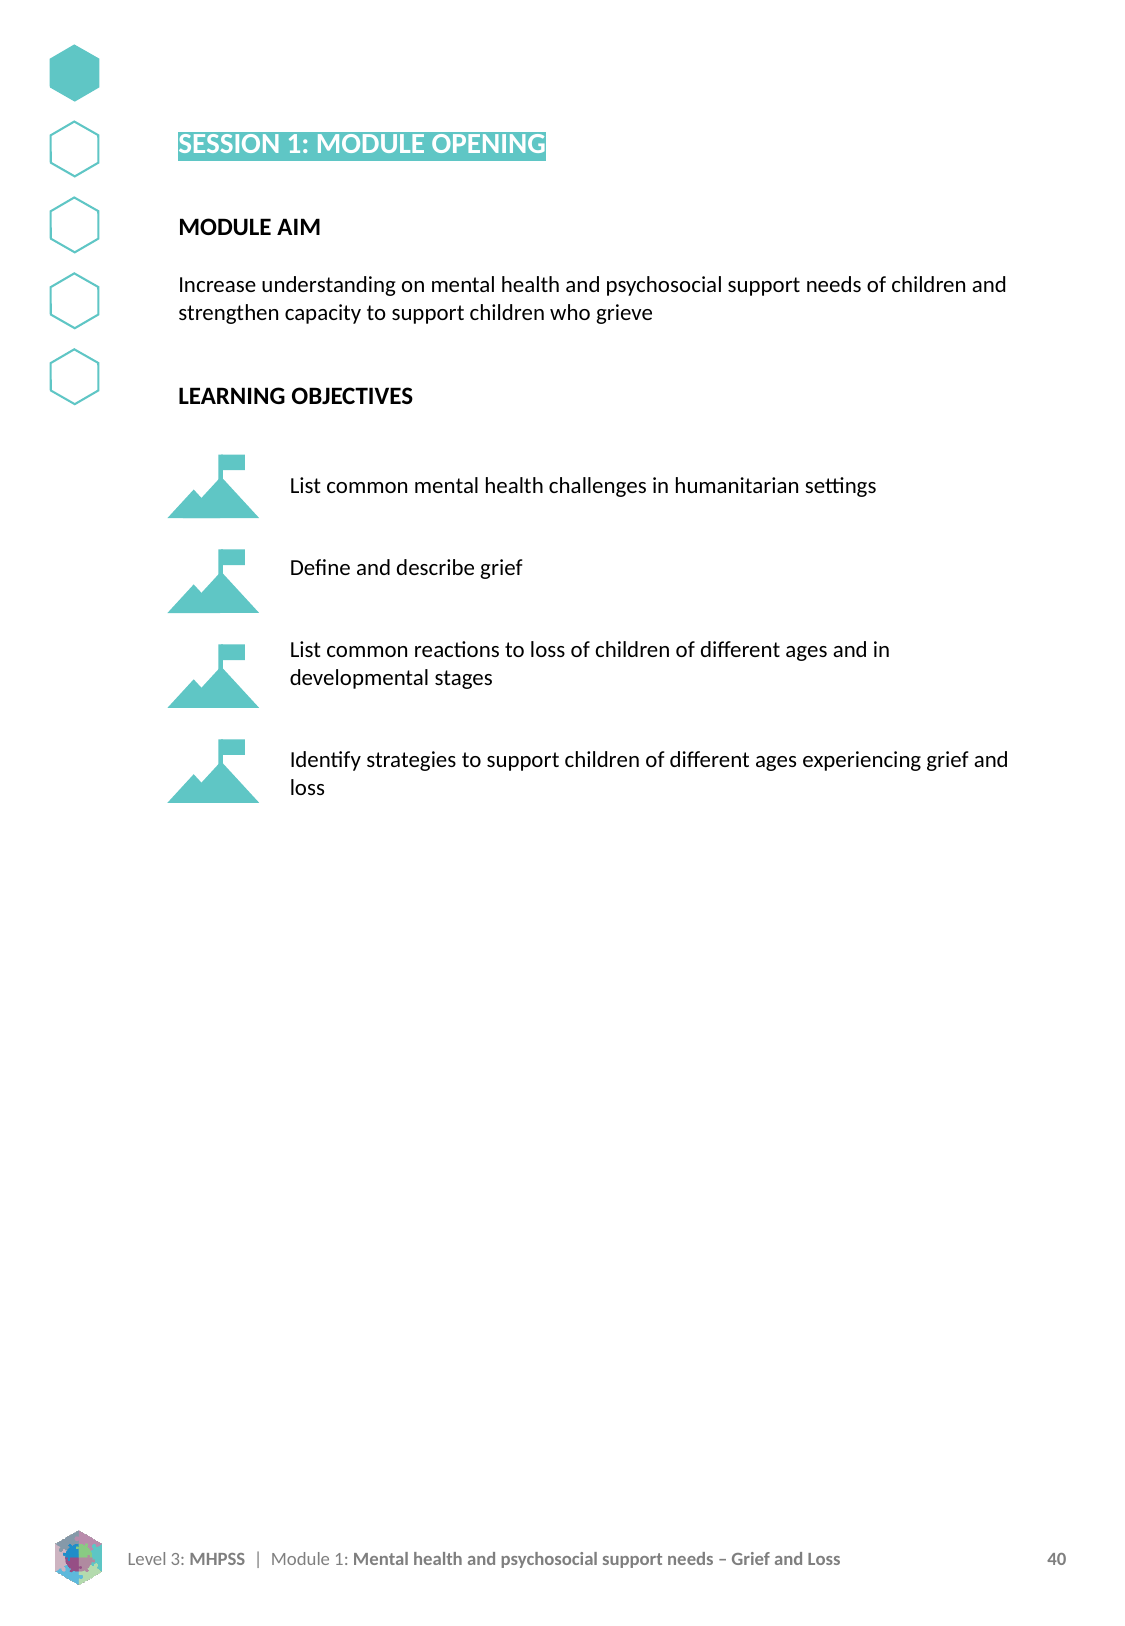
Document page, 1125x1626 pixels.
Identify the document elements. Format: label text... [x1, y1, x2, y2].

picture [55, 1530, 102, 1585]
text_box MODULE AIM [163, 203, 929, 249]
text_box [167, 454, 260, 519]
text_box SESSION 1: MODULE OPENING [163, 116, 832, 167]
text_box [50, 121, 99, 177]
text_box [167, 644, 260, 709]
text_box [167, 738, 260, 804]
text_box [50, 273, 99, 329]
text_box [50, 349, 99, 405]
text_box [50, 197, 99, 253]
text_box List common mental health challenges in humanitarian settings Define and describe grief List common reactions to loss of children of different ages and in developmental stages Identify strategies to support children of different ages experiencing grief and loss [274, 462, 1026, 808]
text_box Increase understanding on mental health and psychosocial support needs of children and strengthen capacity to support children who grieve [163, 262, 1026, 333]
text_box [50, 45, 99, 101]
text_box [167, 549, 260, 614]
text_box LEARNING OBJECTIVES [163, 372, 1026, 417]
